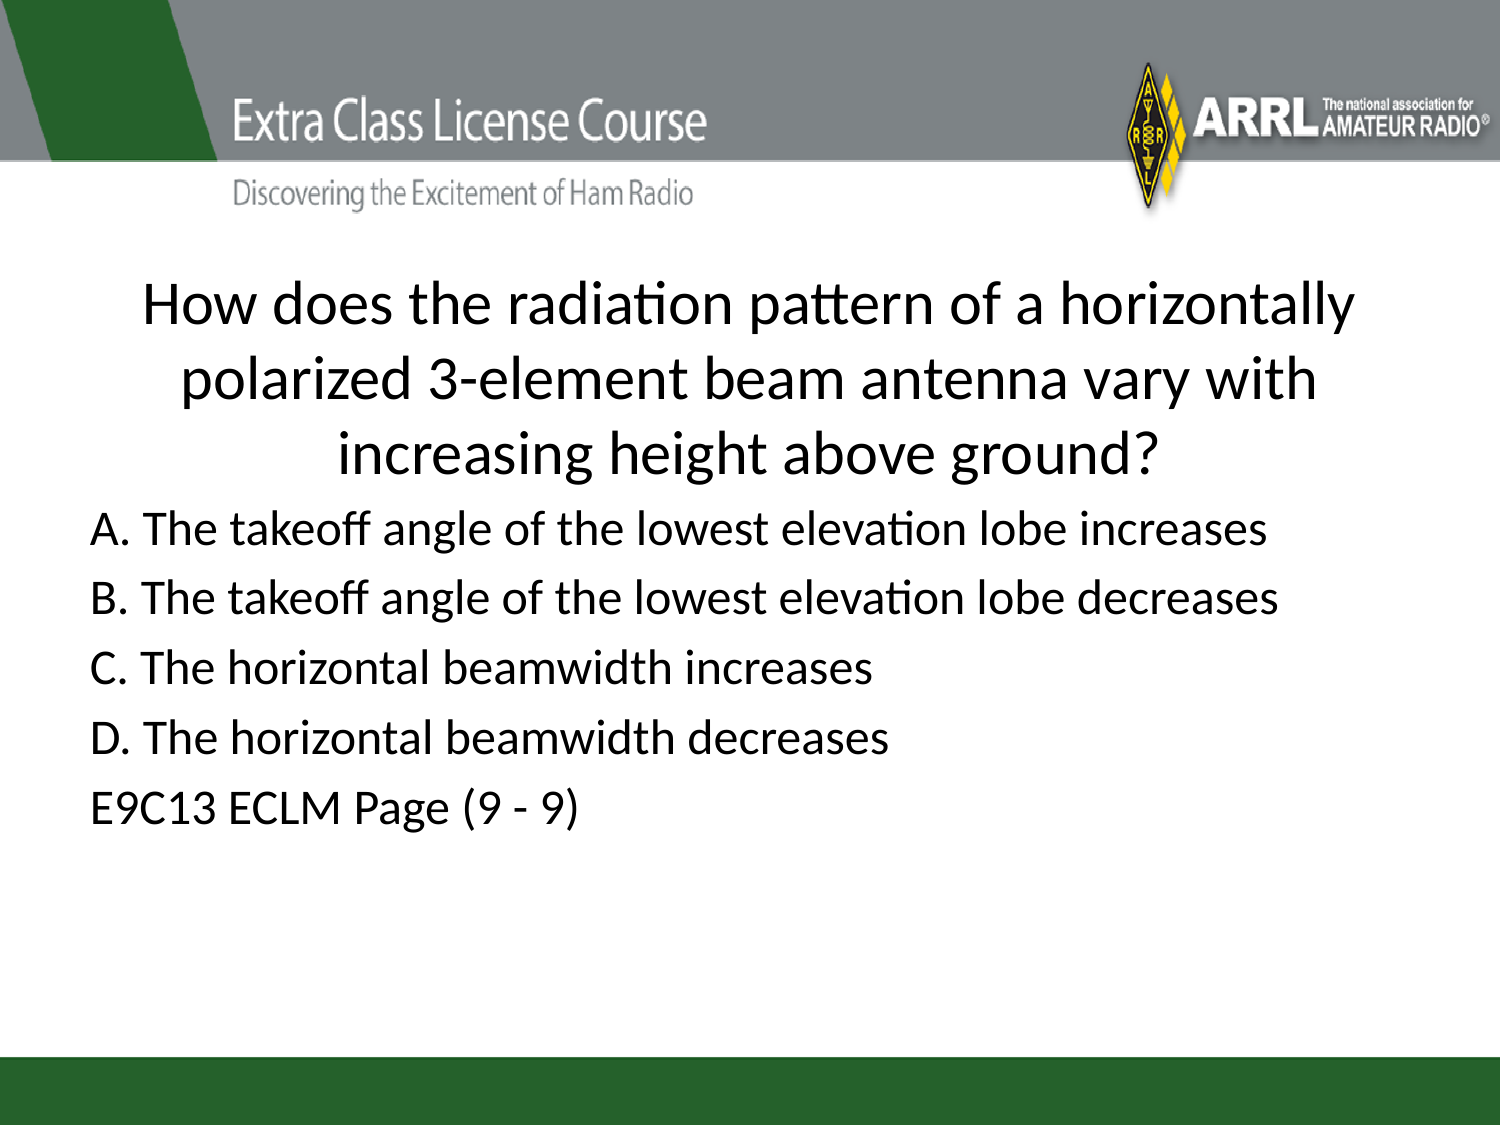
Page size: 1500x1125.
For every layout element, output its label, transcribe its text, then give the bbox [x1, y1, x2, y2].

picture [0, 0, 1500, 1125]
list A. The takeoff angle of the lowest elevation lobe increases B. The takeoff angle of the lowest elevation lobe decreases C. The horizontal beamwidth increases D. The horizontal beamwidth decreases E9C13 ECLM Page (9 - 9) [75, 487, 1425, 1005]
title How does the radiation pattern of a horizontally polarized 3-element beam antenna vary with increasing height above ground? [75, 254, 1425, 435]
